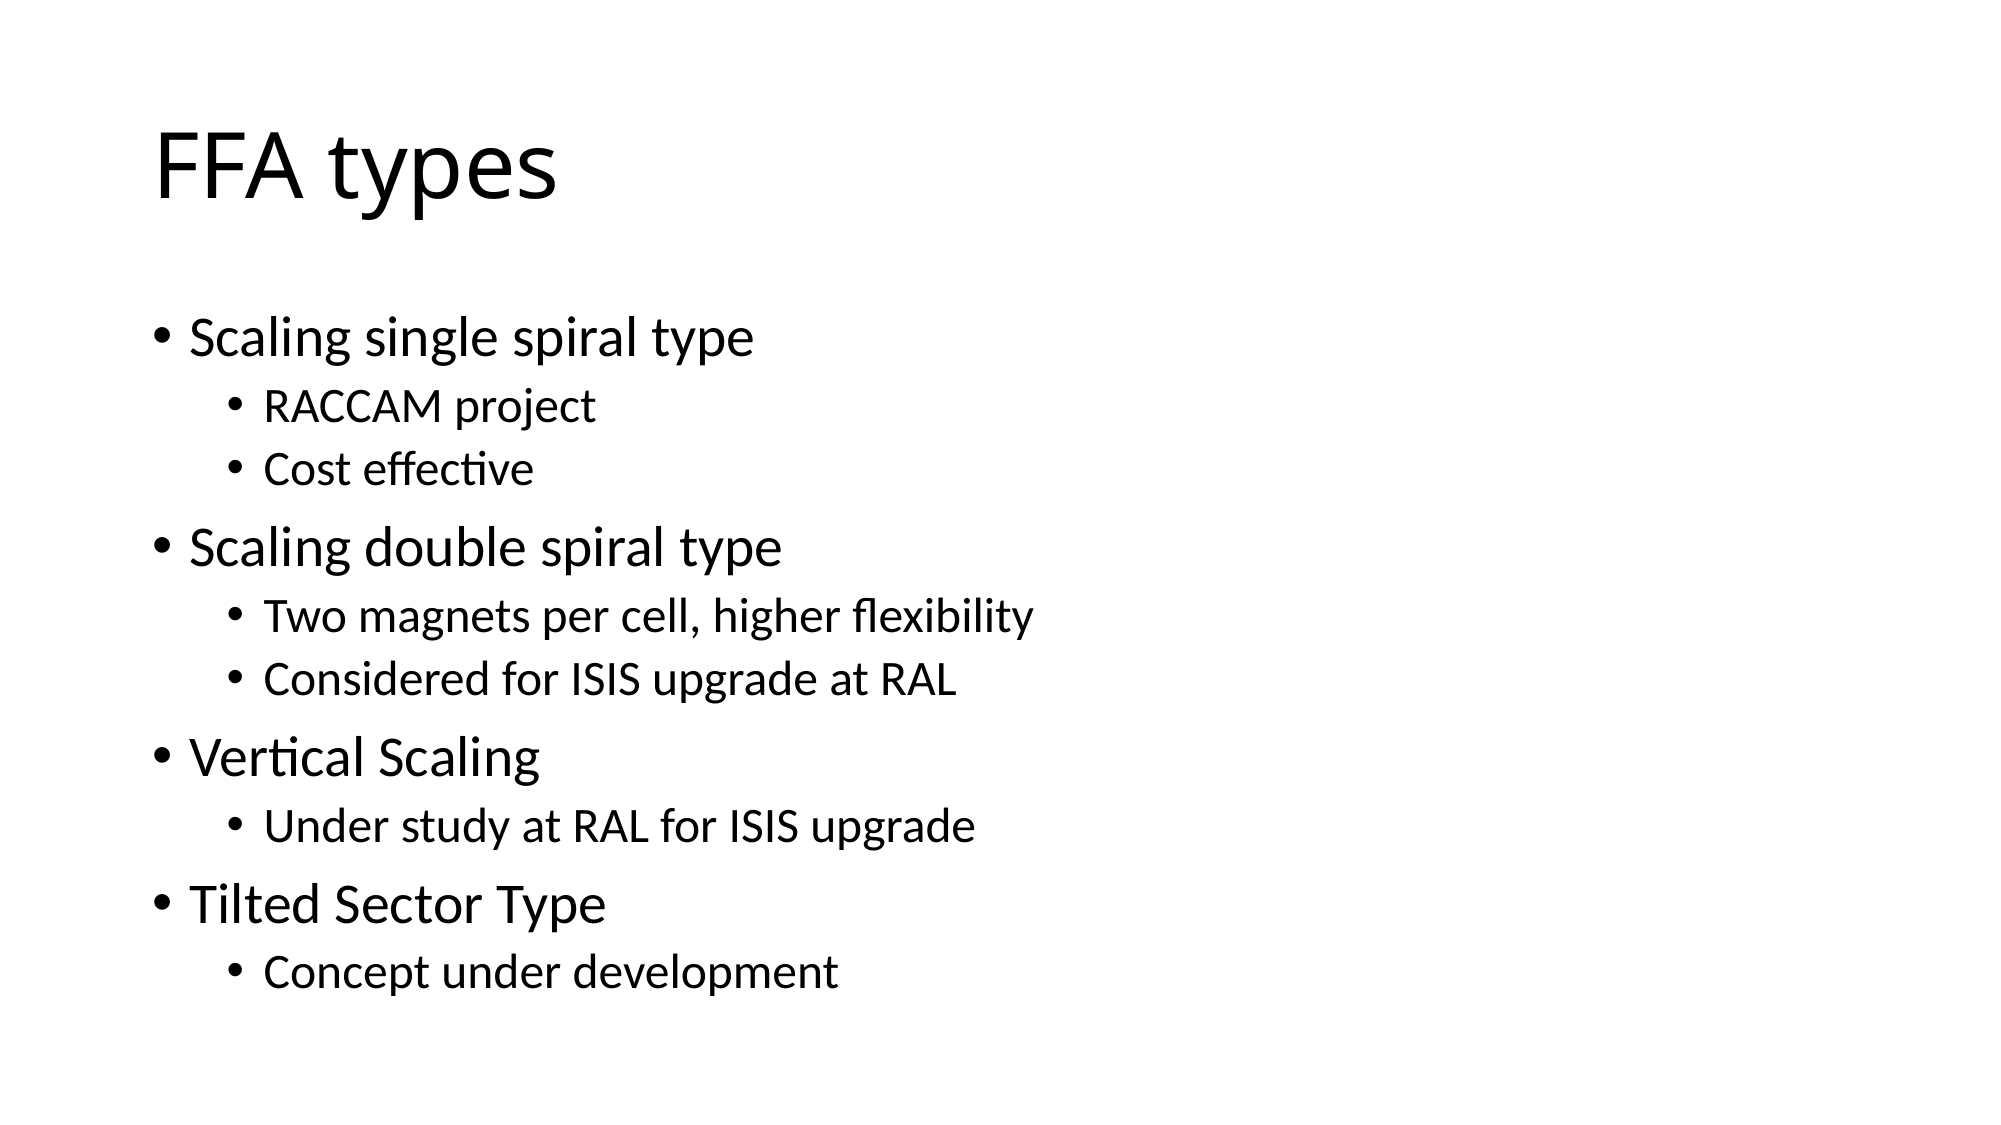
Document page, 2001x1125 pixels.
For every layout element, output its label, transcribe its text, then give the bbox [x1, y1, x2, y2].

list Scaling single spiral type RACCAM project Cost effective Scaling double spiral type Two magnets per cell, higher flexibility Considered for ISIS upgrade at RAL Vertical Scaling Under study at RAL for ISIS upgrade Tilted Sector Type Concept under development [137, 299, 1863, 1014]
title FFA types [137, 59, 1863, 278]
